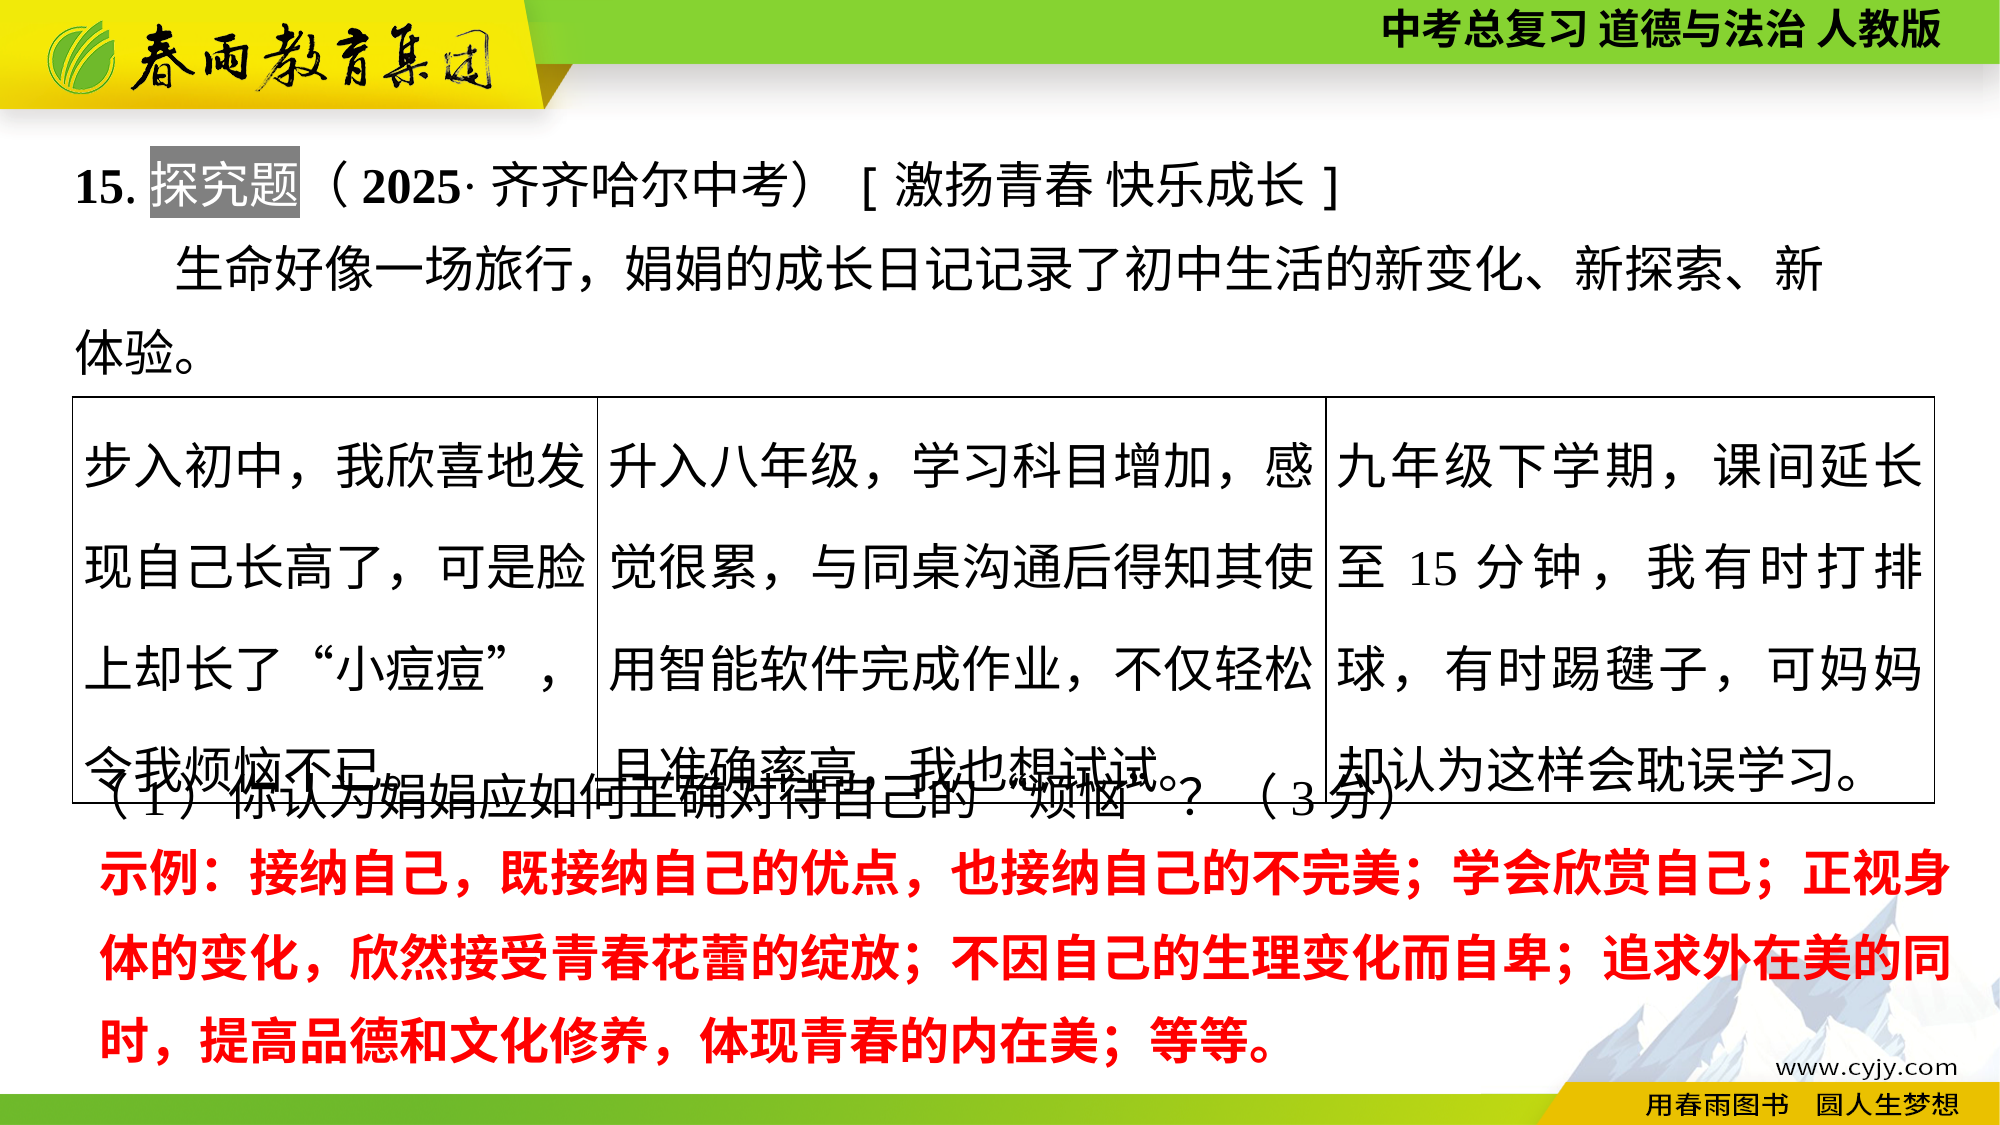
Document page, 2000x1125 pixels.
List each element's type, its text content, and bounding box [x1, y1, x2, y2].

table_header 九年级下学期，课间延长至15分钟，我有时打排球，有时踢毽子，可妈妈却认为这样会耽误学习。 [1327, 398, 1934, 728]
text_box （1）你认为娟娟应如何正确对待自己的“烦恼”？（3分） [64, 728, 1935, 834]
list 15.探究题（2025·齐齐哈尔中考）[激扬青春 快乐成长] 生命好像一场旅行，娟娟的成长日记记录了初中生活的新变化、新探索、新 体验。 [59, 122, 1944, 382]
table_header 步入初中，我欣喜地发现自己长高了，可是脸上却长了“小痘痘”，令我烦恼不已。 [73, 398, 597, 728]
table_header 升入八年级，学习科目增加，感觉很累，与同桌沟通后得知其使用智能软件完成作业，不仅轻松且准确率高，我也想试试。 [598, 398, 1325, 728]
text_box 示例：接纳自己，既接纳自己的优点，也接纳自己的不完美；学会欣赏自己；正视身体的变化，欣然接受青春花蕾的绽放；不因自己的生理变化而自卑；追求外在美的同时，提高品德和文化修养，体现青春的内在美；等等。 [84, 810, 1969, 1078]
picture [0, 0, 2000, 1125]
